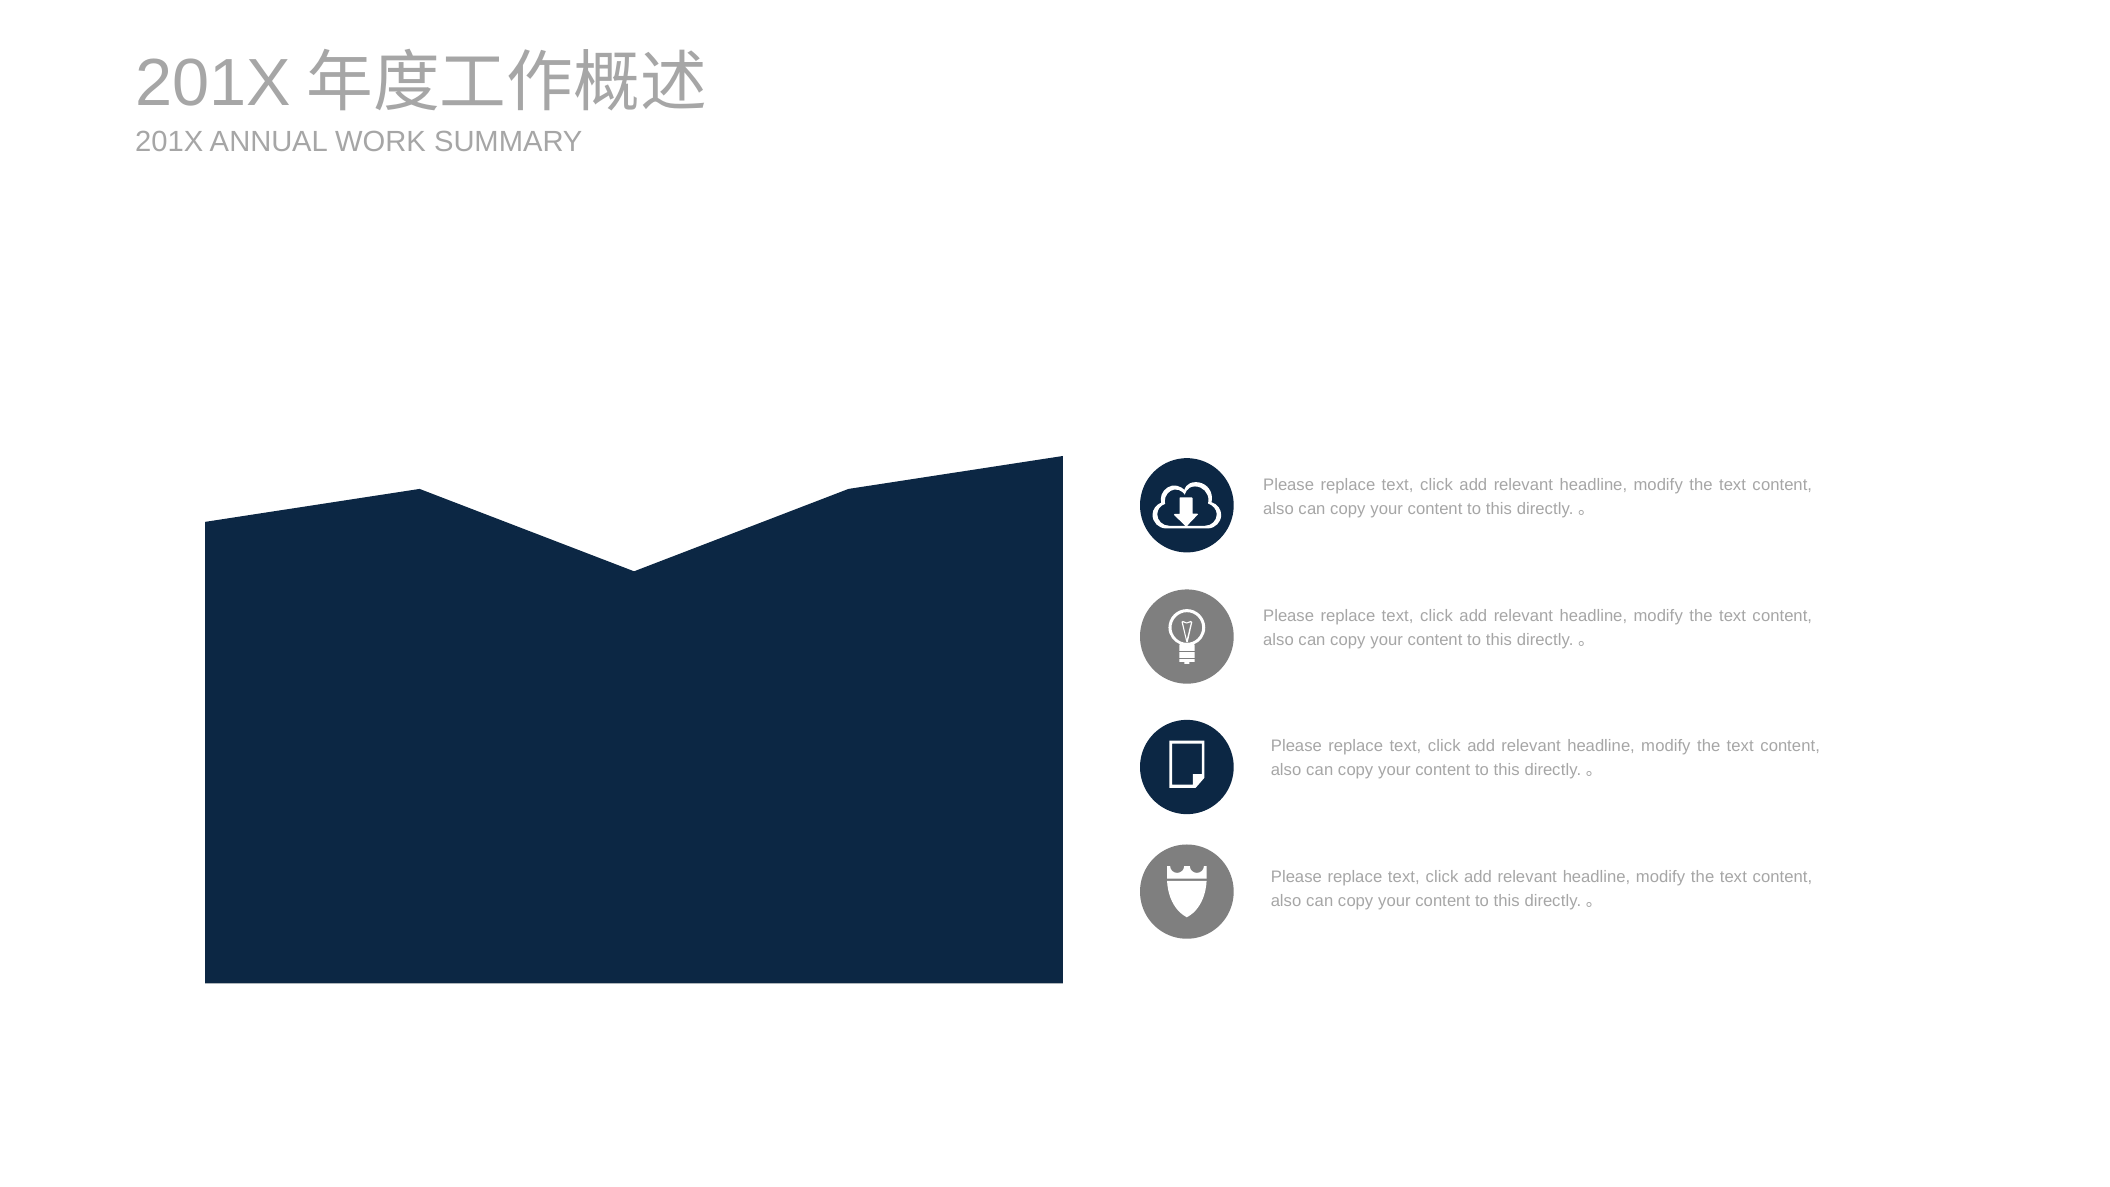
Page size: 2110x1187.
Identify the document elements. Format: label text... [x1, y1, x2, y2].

text_box 201X ANNUAL WORK SUMMARY [135, 122, 596, 158]
text_box [1138, 457, 1235, 554]
text_box 201X年度工作概述 [135, 38, 783, 119]
chart [187, 394, 1081, 996]
text_box [1138, 843, 1235, 940]
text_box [1168, 609, 1206, 664]
text_box Please replace text, click add relevant headline, modify the text content, also can copy your content to this directly.。 [1255, 466, 1822, 522]
text_box Please replace text, click add relevant headline, modify the text content, also can copy your content to this directly.。 [1262, 727, 1829, 783]
text_box [1138, 718, 1235, 816]
text_box Please replace text, click add relevant headline, modify the text content, also can copy your content to this directly.。 [1255, 596, 1822, 653]
text_box [1152, 482, 1222, 529]
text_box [1167, 865, 1207, 918]
text_box [1138, 588, 1235, 685]
text_box [1169, 740, 1205, 788]
text_box Please replace text, click add relevant headline, modify the text content, also can copy your content to this directly.。 [1262, 857, 1822, 914]
